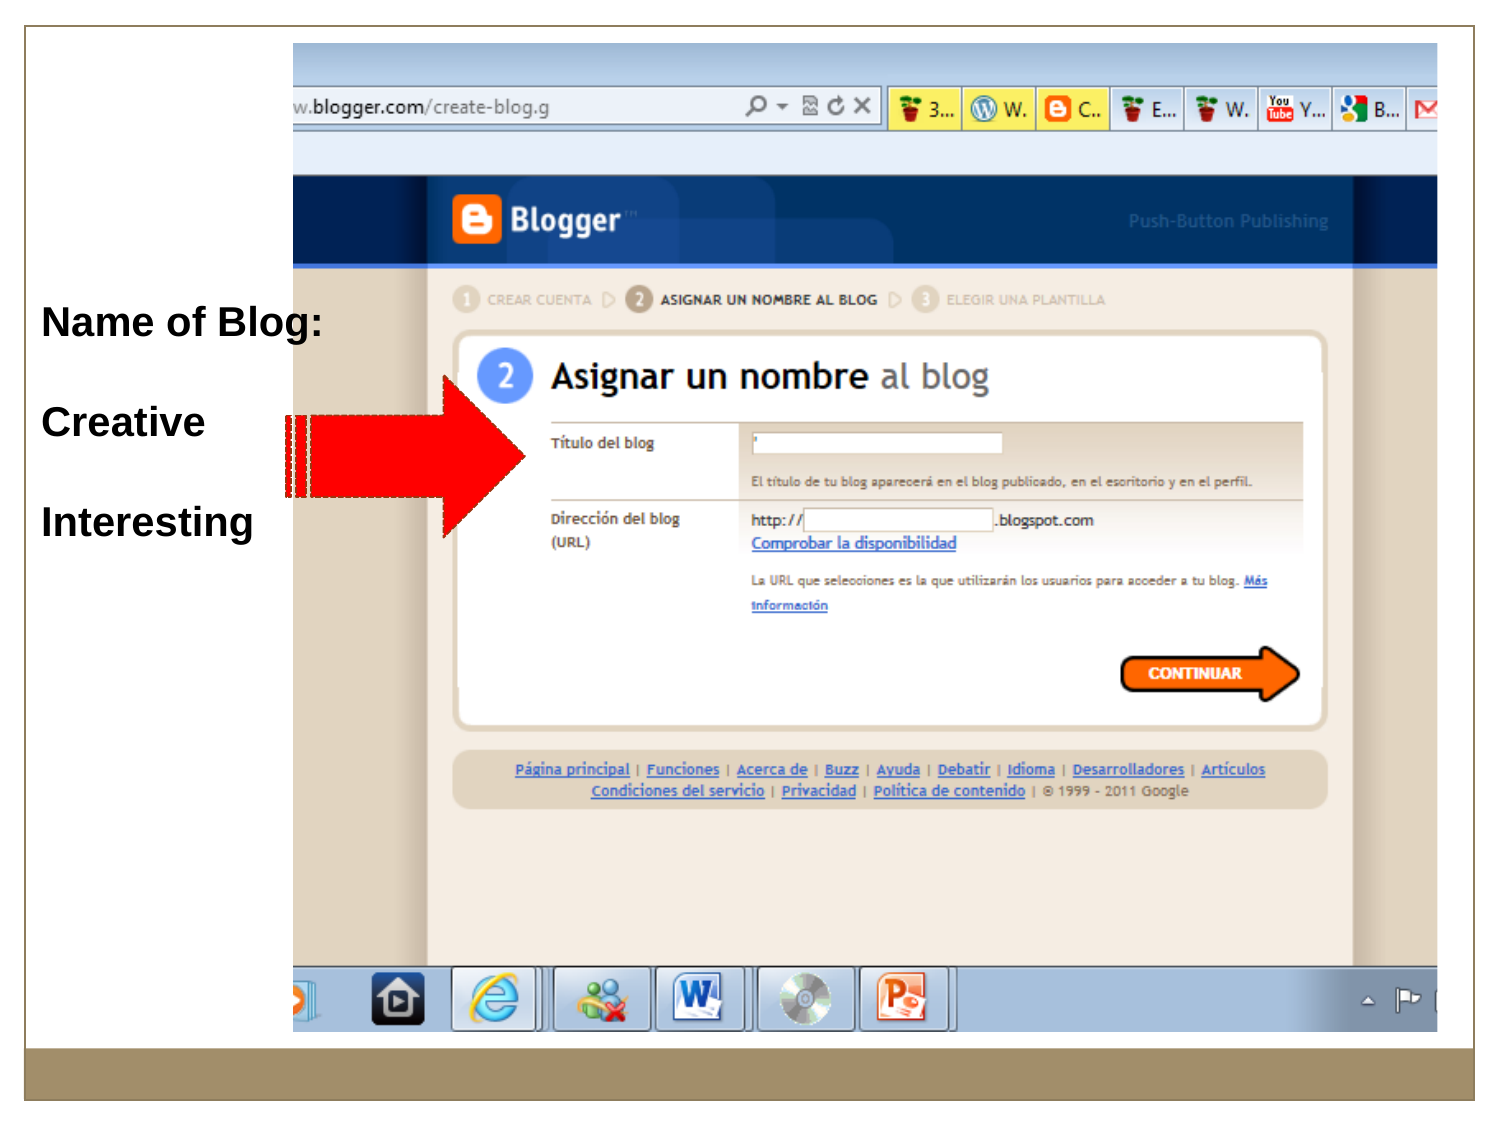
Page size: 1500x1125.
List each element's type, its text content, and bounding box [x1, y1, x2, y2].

text_box Name of Blog: Creative Interesting [26, 287, 285, 553]
picture [292, 43, 1438, 1032]
